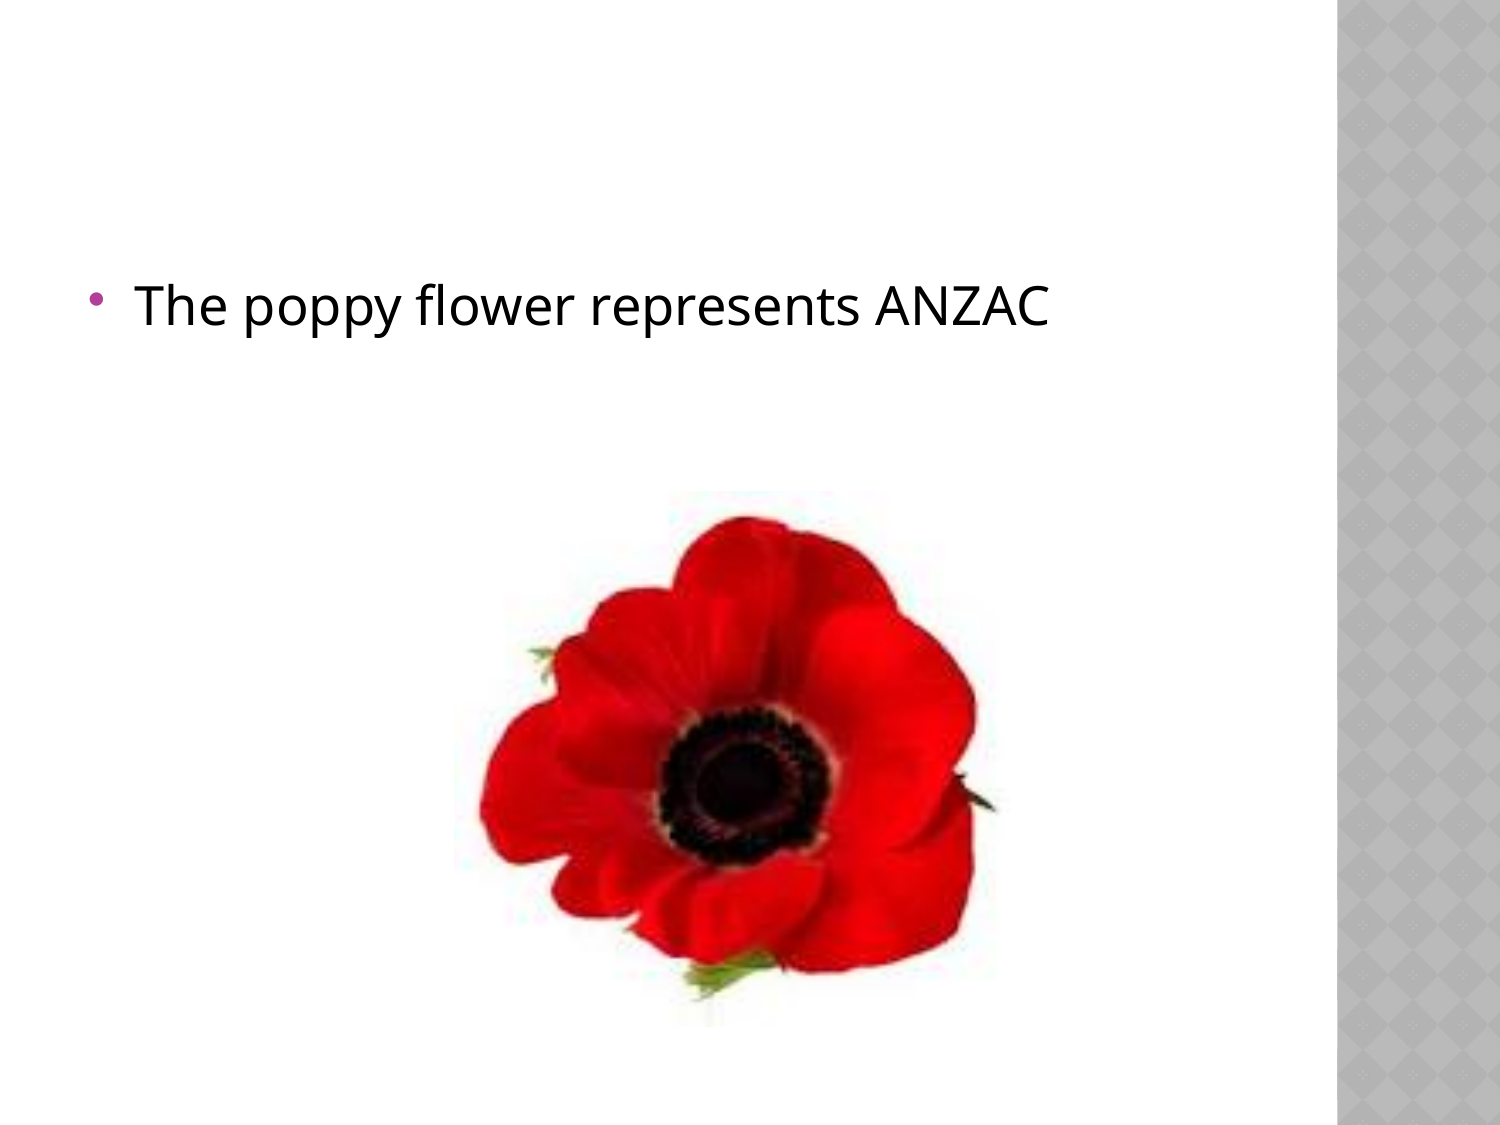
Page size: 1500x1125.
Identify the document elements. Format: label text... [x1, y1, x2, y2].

picture [454, 491, 1011, 1027]
list The poppy flower represents ANZAC [75, 264, 1263, 1059]
